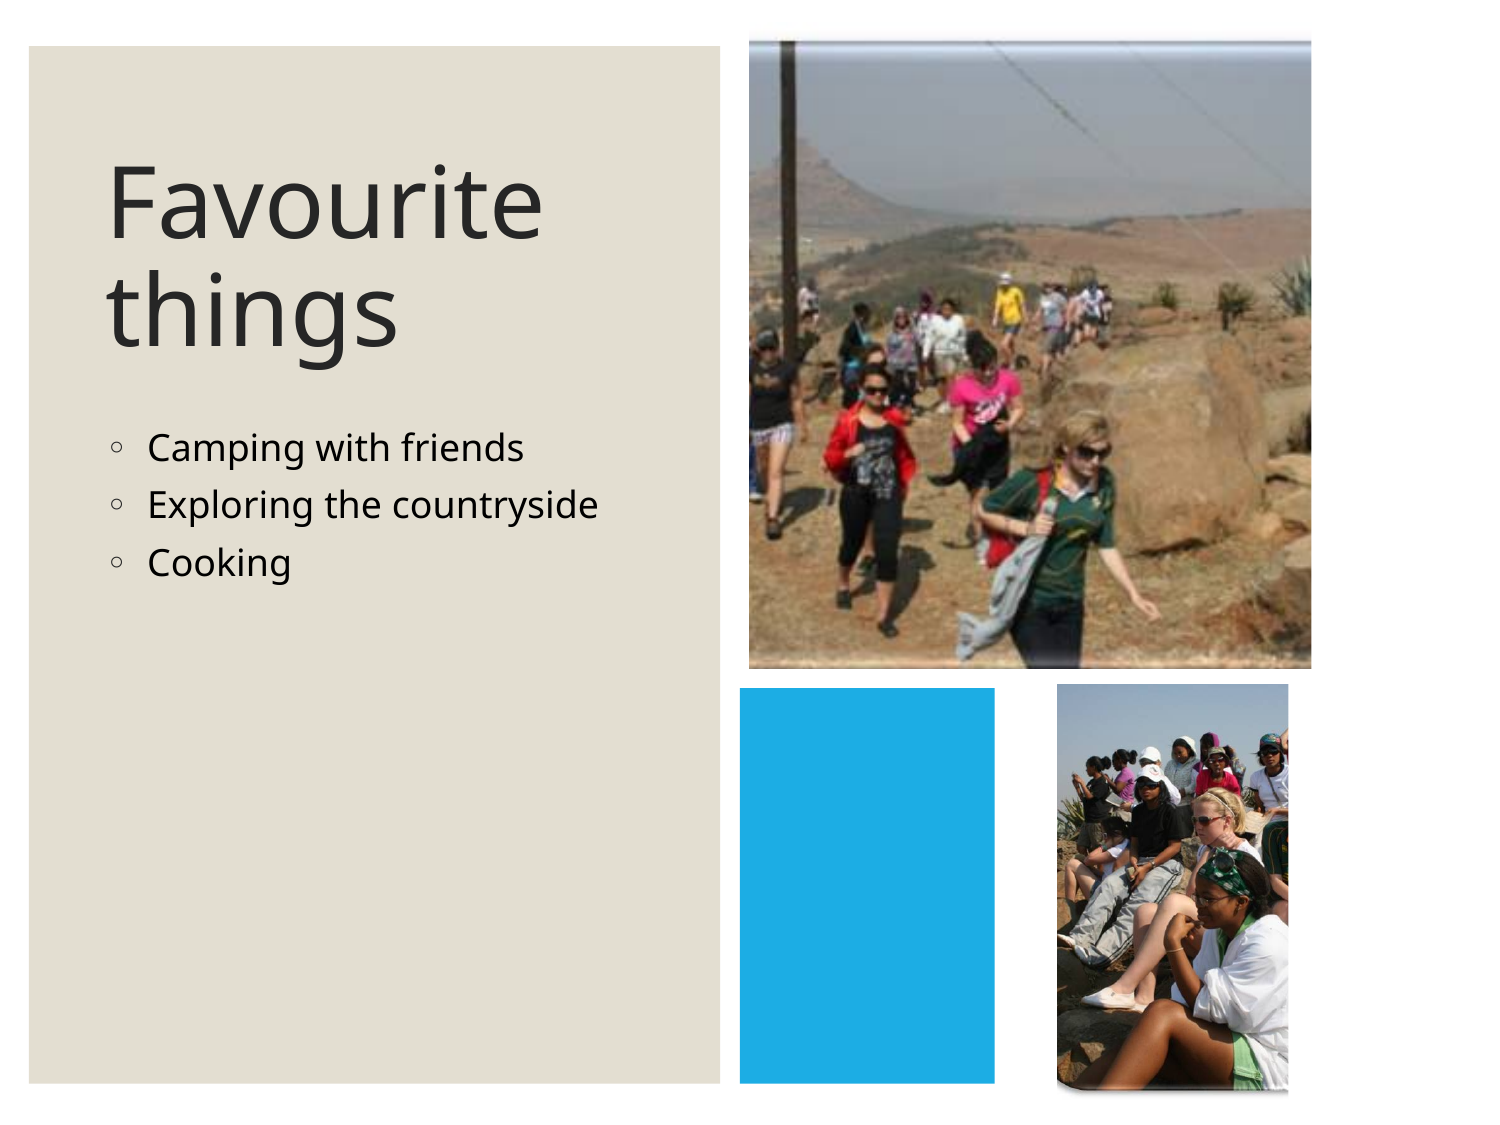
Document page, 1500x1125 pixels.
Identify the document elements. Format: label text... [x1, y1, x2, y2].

text_box [0, 0, 1500, 1125]
picture [749, 22, 1312, 669]
title Favourite things [90, 119, 657, 402]
text_box [28, 45, 721, 1085]
picture [1057, 684, 1289, 1102]
text_box [739, 687, 996, 1085]
text_box Camping with friends Exploring the countryside Cooking [90, 416, 657, 1007]
